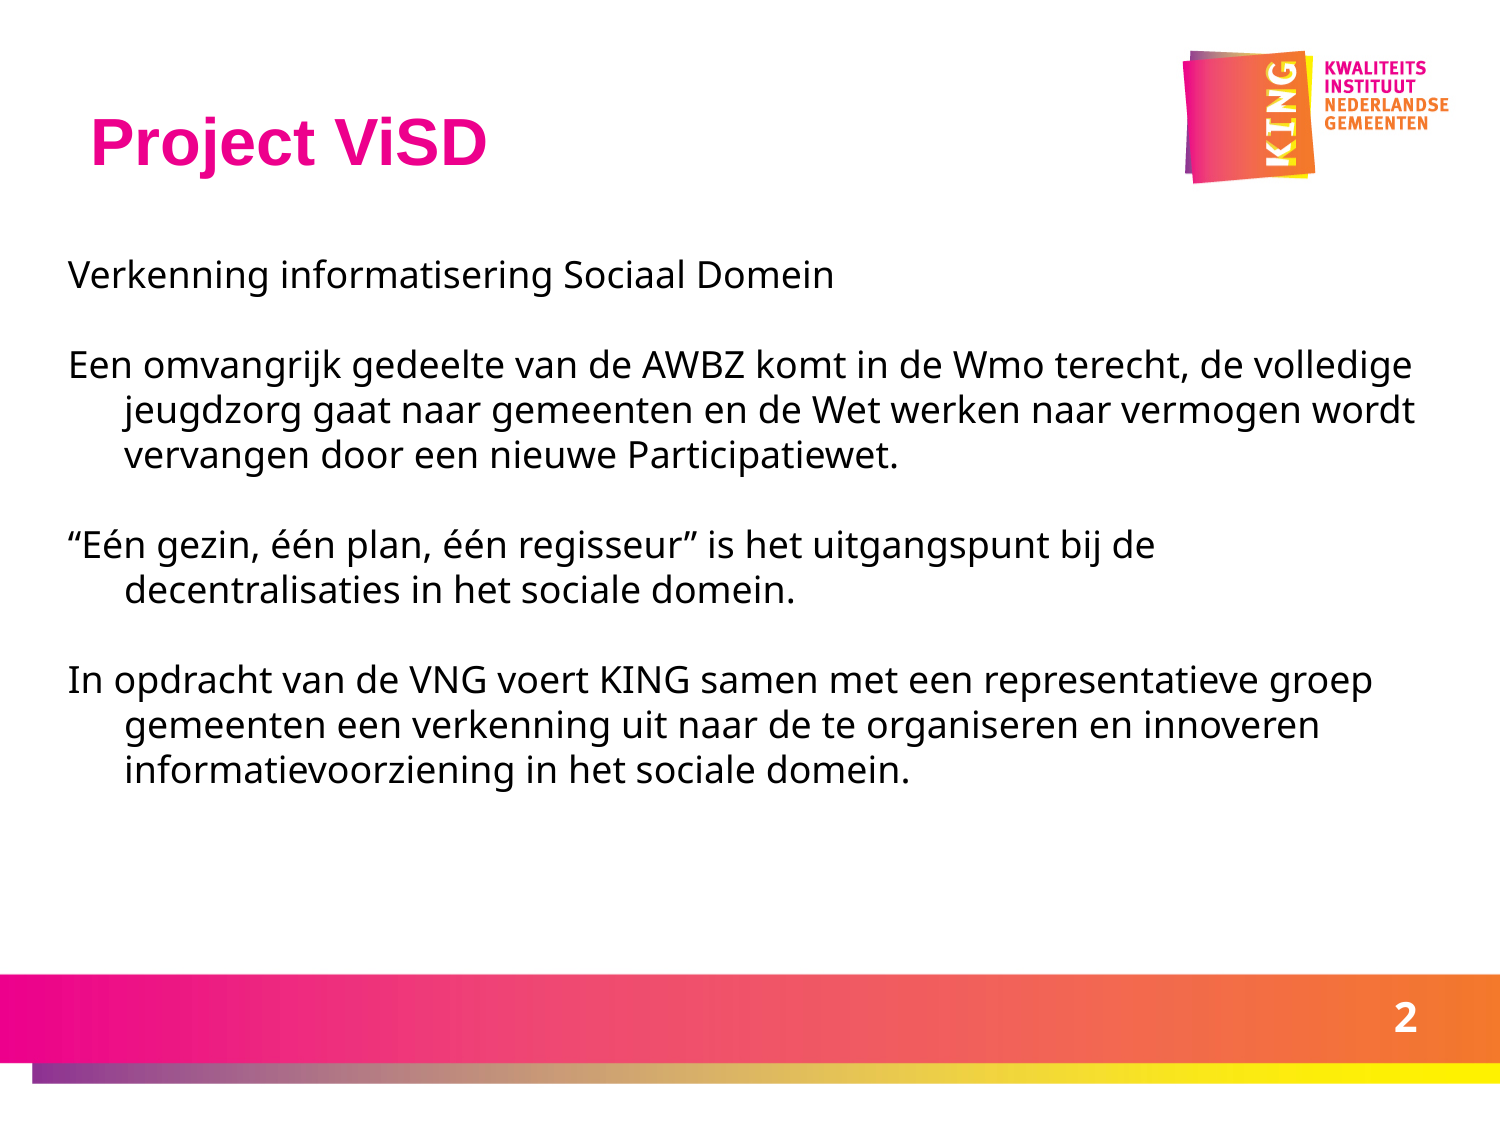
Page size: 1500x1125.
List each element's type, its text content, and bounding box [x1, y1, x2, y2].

title Project ViSD [74, 44, 1098, 233]
text_box Verkenning informatisering Sociaal Domein Een omvangrijk gedeelte van de AWBZ komt in de Wmo terecht, de volledige jeugdzorg gaat naar gemeenten en de Wet werken naar vermogen wordt vervangen door een nieuwe Participatiewet. “Eén gezin, één plan, één regisseur” is het uitgangspunt bij de decentralisaties in het sociale domein. In opdracht van de VNG voert KING samen met een representatieve groep gemeenten een verkenning uit naar de te organiseren en innoveren informatievoorziening in het sociale domein. [53, 243, 1447, 799]
picture [0, 0, 1500, 1125]
text_box 2 [1373, 987, 1439, 1051]
